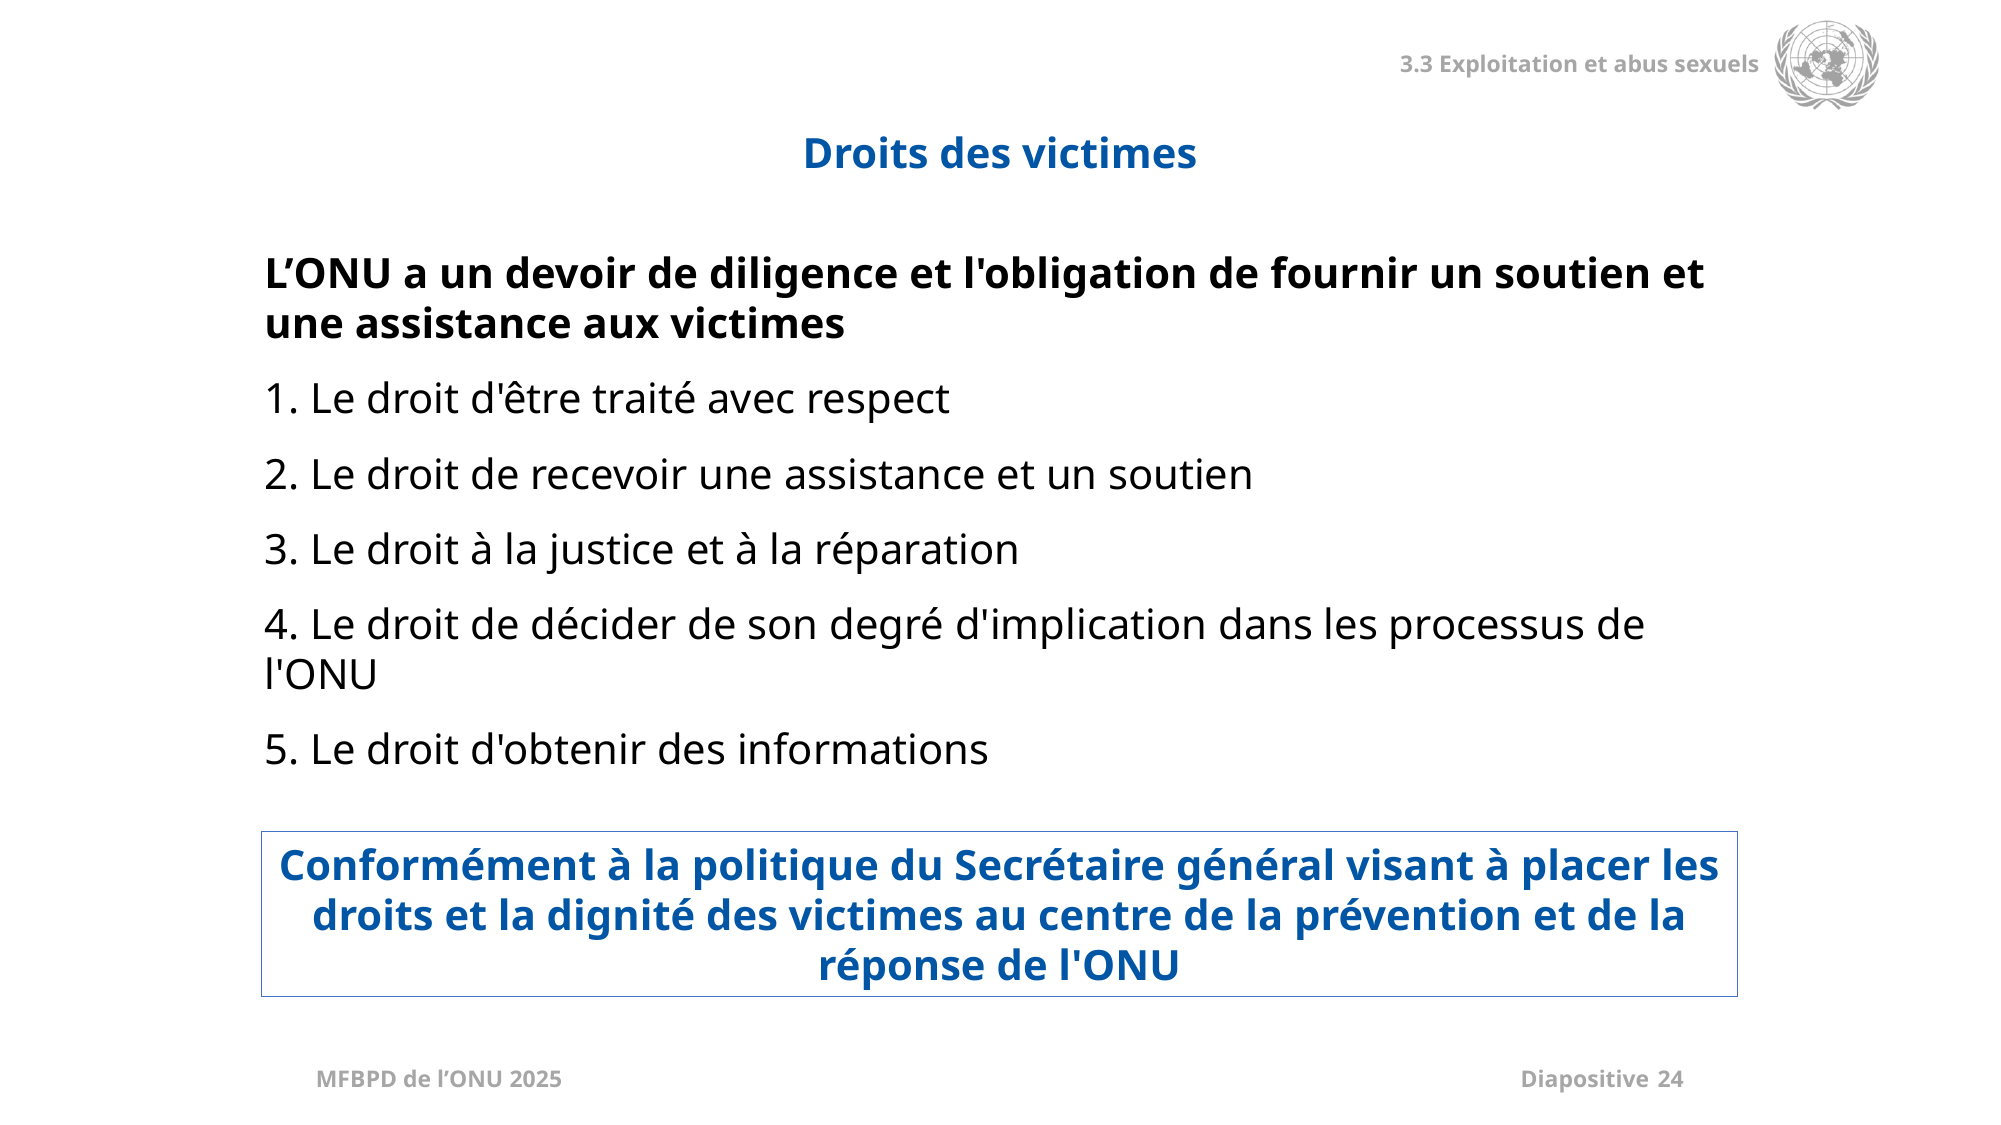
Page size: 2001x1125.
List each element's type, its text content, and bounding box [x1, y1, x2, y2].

text_box L’ONU a un devoir de diligence et l'obligation de fournir un soutien et une assistance aux victimes 1. Le droit d'être traité avec respect 2. Le droit de recevoir une assistance et un soutien 3. Le droit à la justice et à la réparation 4. Le droit de décider de son degré d'implication dans les processus de l'ONU 5. Le droit d'obtenir des informations [262, 210, 1739, 848]
text_box Conformément à la politique du Secrétaire général visant à placer les droits et la dignité des victimes au centre de la prévention et de la réponse de l'ONU [261, 831, 1738, 997]
text_box Droits des victimes [272, 118, 1728, 184]
